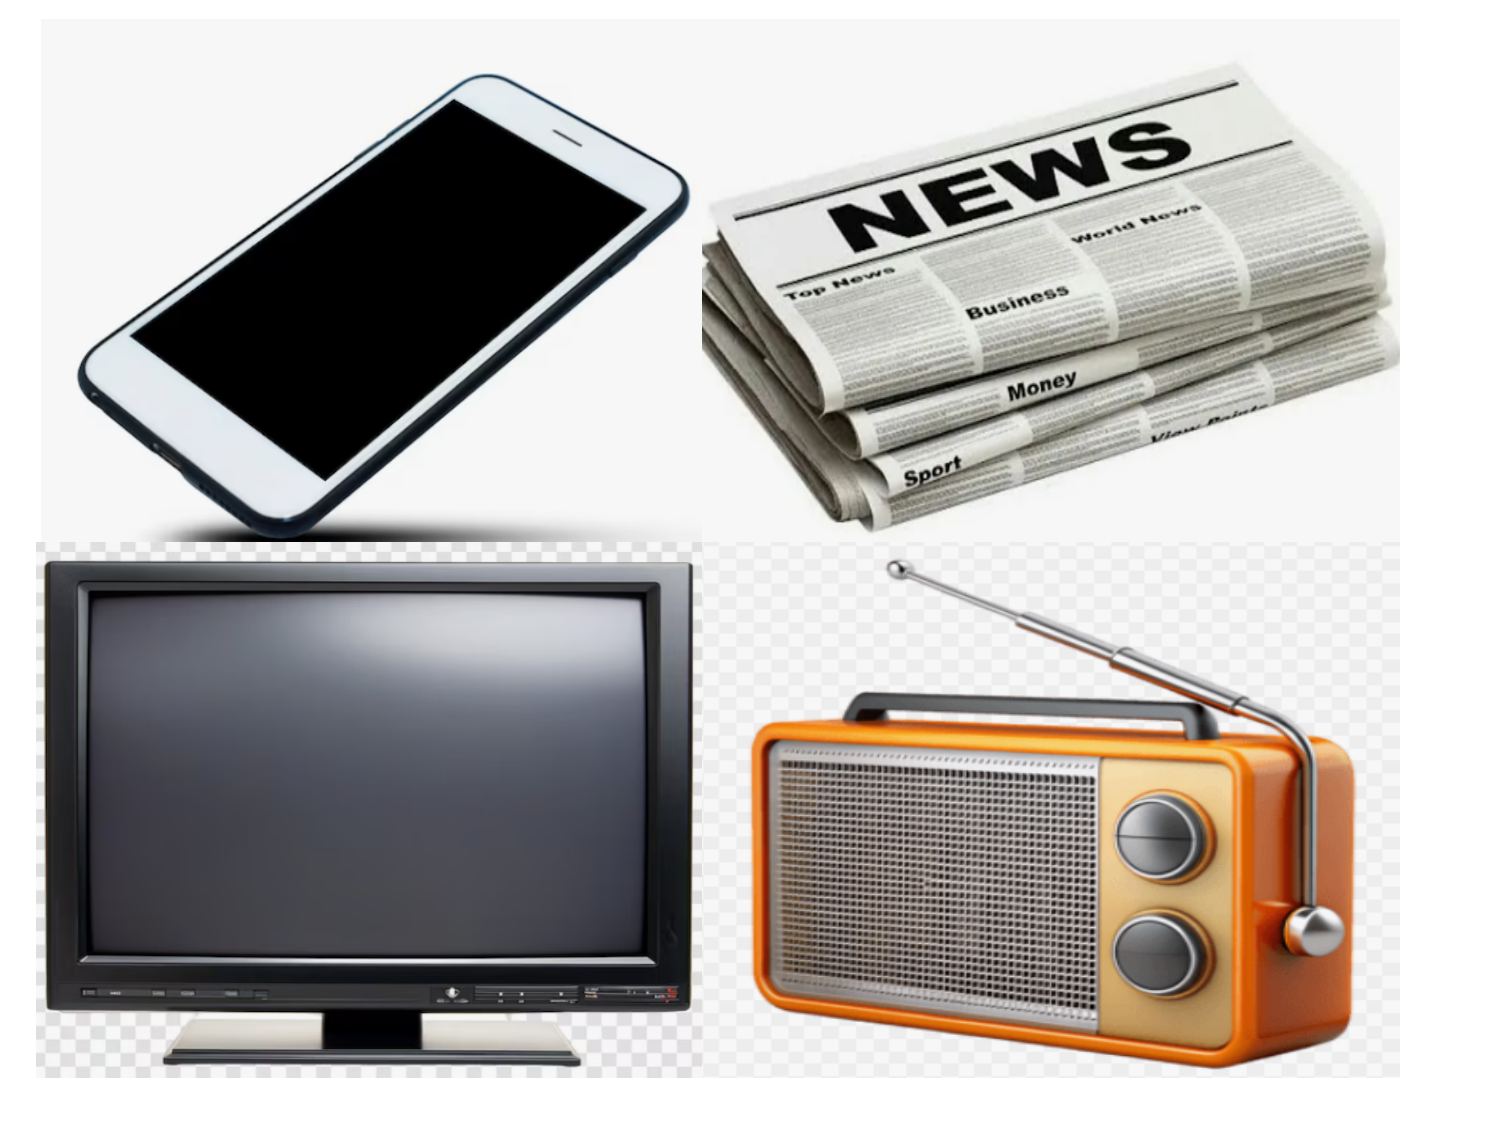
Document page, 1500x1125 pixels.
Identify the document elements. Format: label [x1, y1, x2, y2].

picture [36, 19, 1400, 1079]
